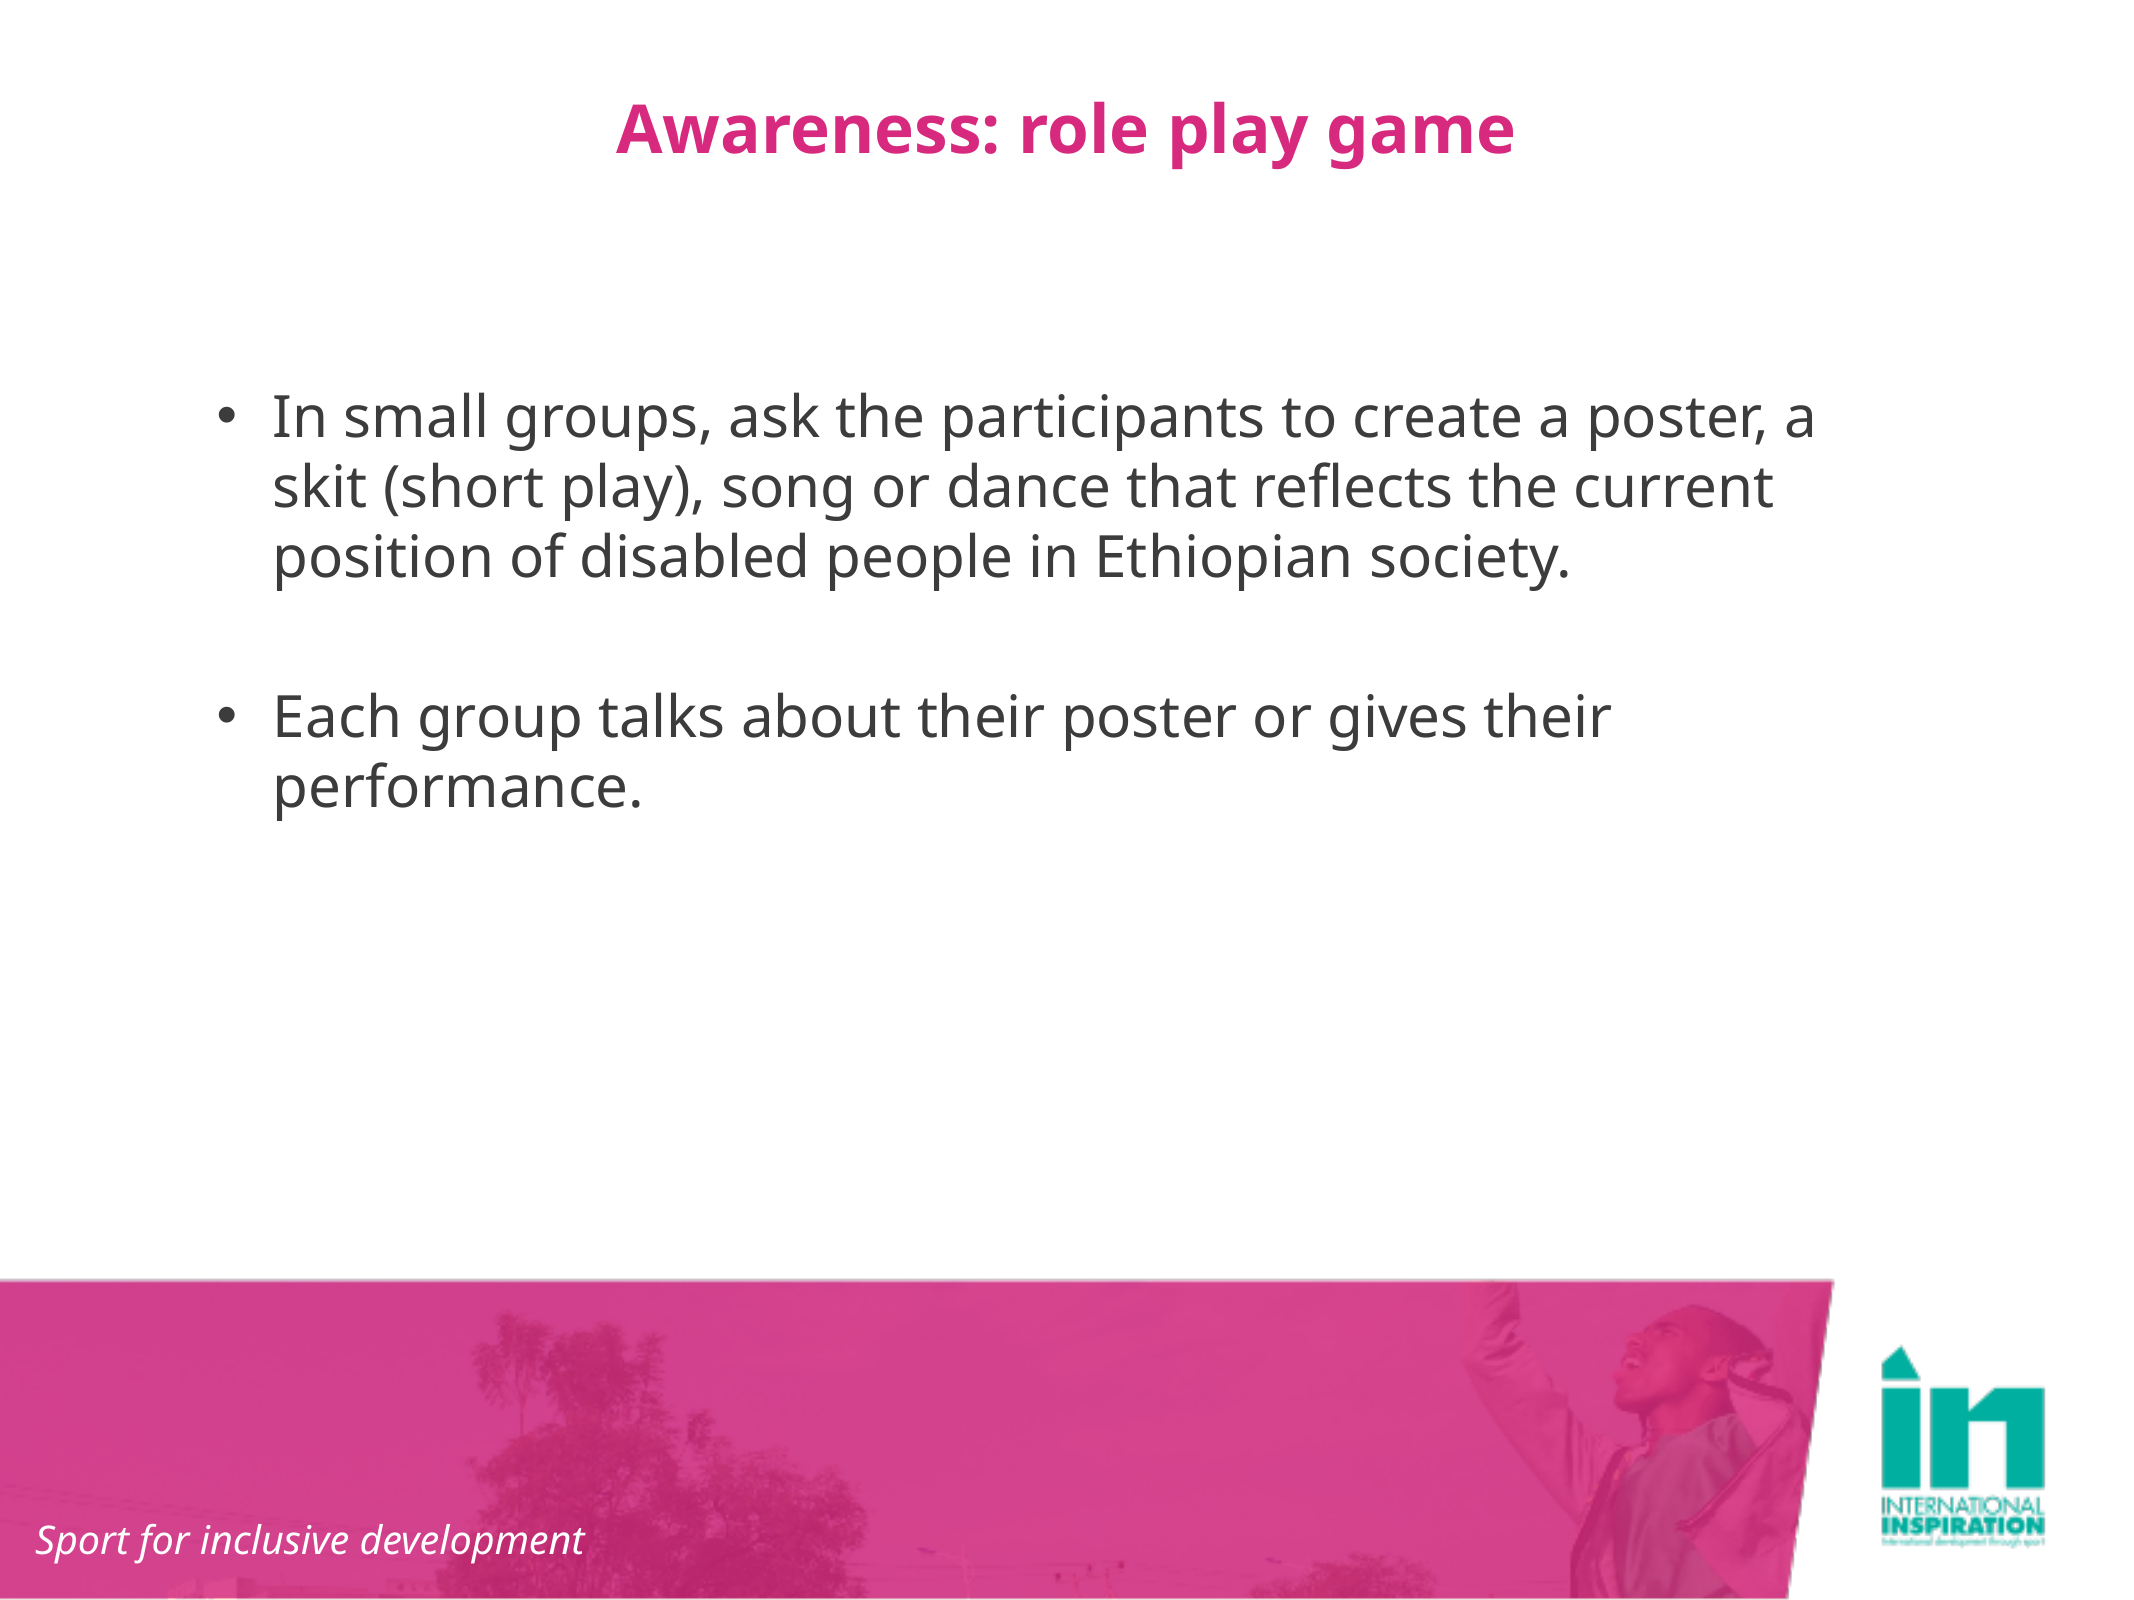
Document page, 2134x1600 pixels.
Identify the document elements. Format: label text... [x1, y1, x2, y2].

picture [0, 360, 2134, 1600]
title Awareness: role play game [207, 76, 1926, 176]
